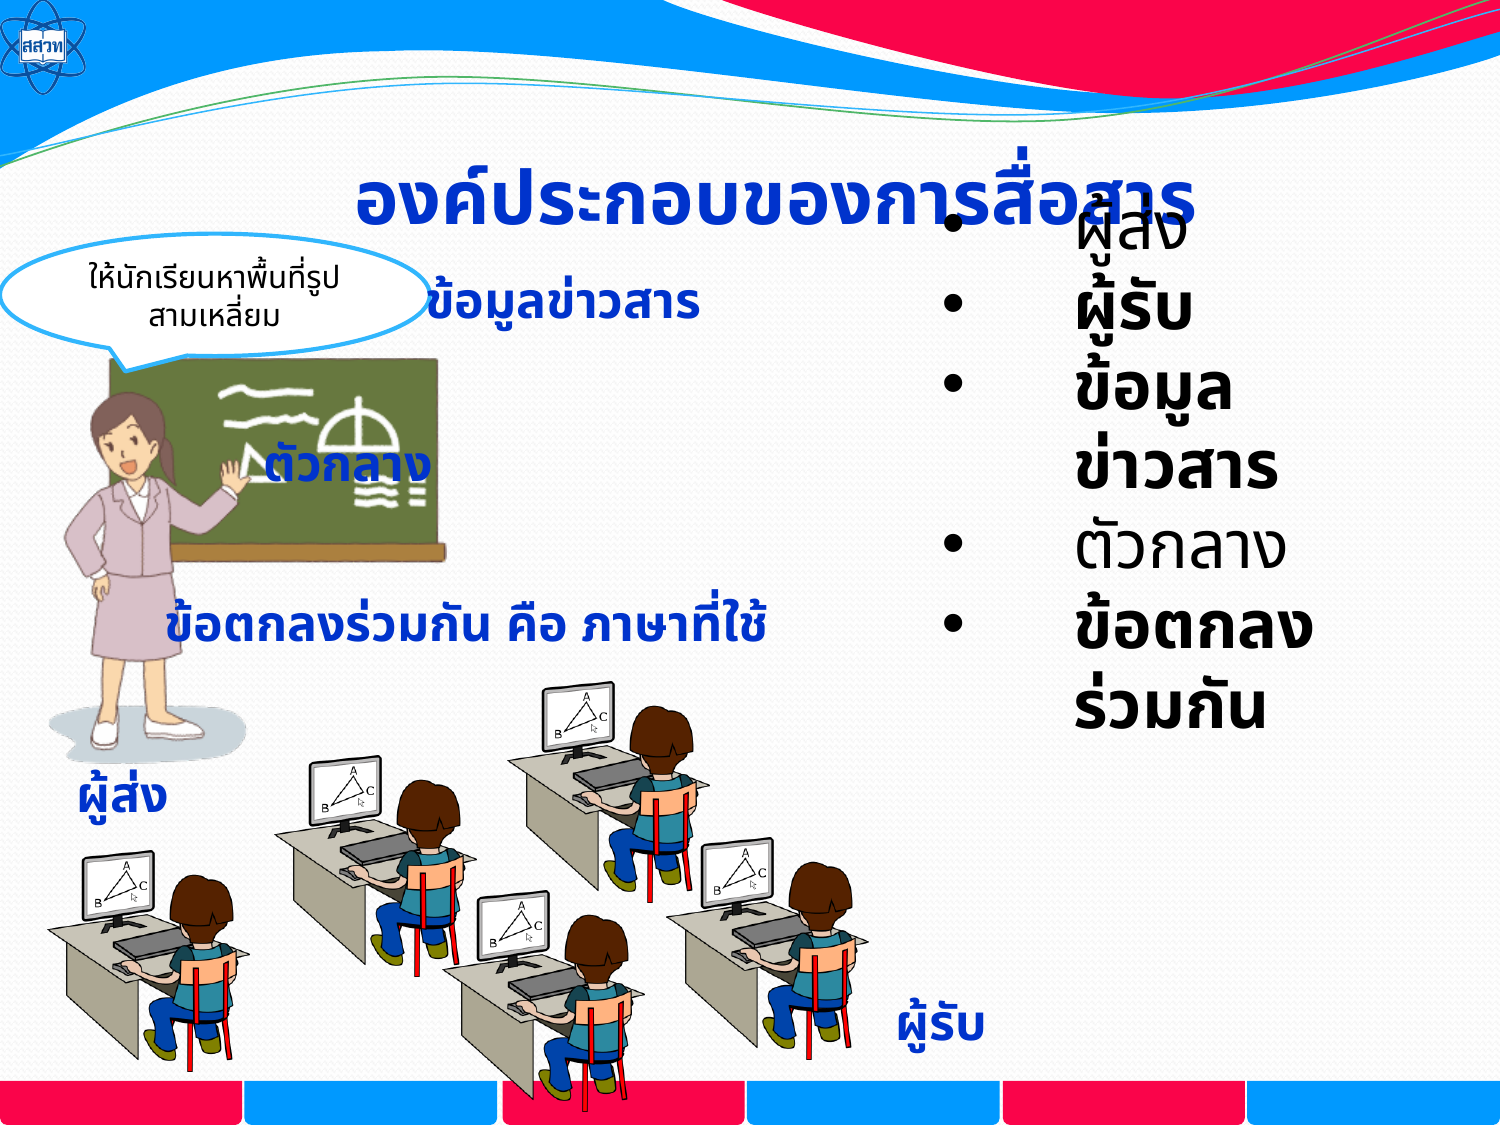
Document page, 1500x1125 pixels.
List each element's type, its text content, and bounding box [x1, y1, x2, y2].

text_box ผู้ส่ง ผู้รับ ข้อมูลข่าวสาร ตัวกลาง ข้อตกลงร่วมกัน [935, 176, 1416, 748]
text_box ให้นักเรียนหาพื้นที่รูปสามเหลี่ยม [0, 231, 410, 356]
picture [0, 0, 86, 95]
text_box องค์ประกอบของการสื่อสาร [348, 126, 1339, 246]
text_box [47, 357, 869, 1112]
text_box ผู้รับ [880, 983, 1003, 1059]
text_box ข้อมูลข่าวสาร [410, 261, 717, 336]
